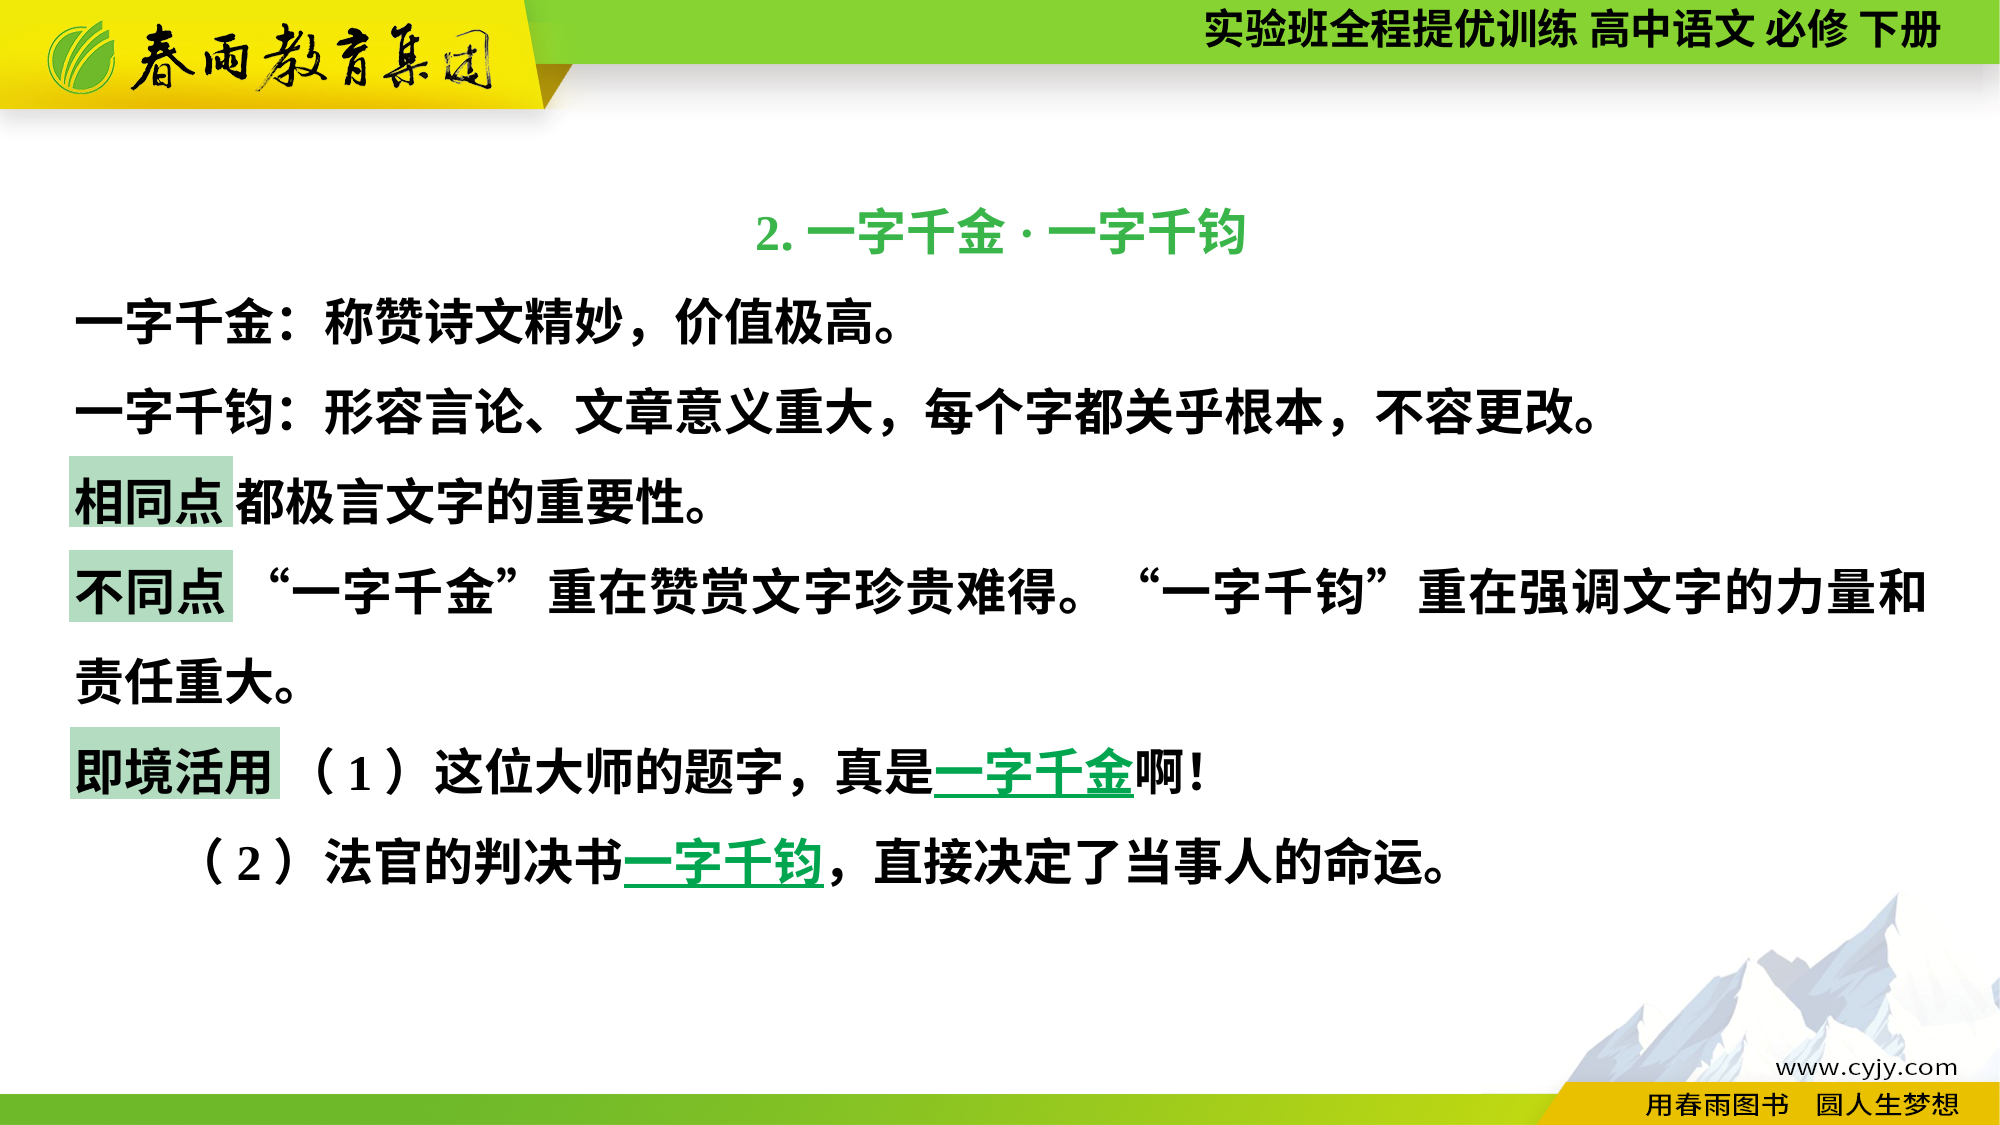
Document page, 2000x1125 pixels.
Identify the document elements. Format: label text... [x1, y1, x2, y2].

picture [0, 0, 2000, 1125]
list 2.一字千金·一字千钧 一字千金：称赞诗文精妙，价值极高。 一字千钧：形容言论、文章意义重大，每个字都关乎根本，不容更改。 相同点 都极言文字的重要性。 不同点 “一字千金”重在赞赏文字珍贵难得。“一字千钧”重在强调文字的力量和责任重大。 即境活用 （1）这位大师的题字，真是一字千金啊！ （2）法官的判决书一字千钧，直接决定了当事人的命运。 [59, 162, 1944, 906]
